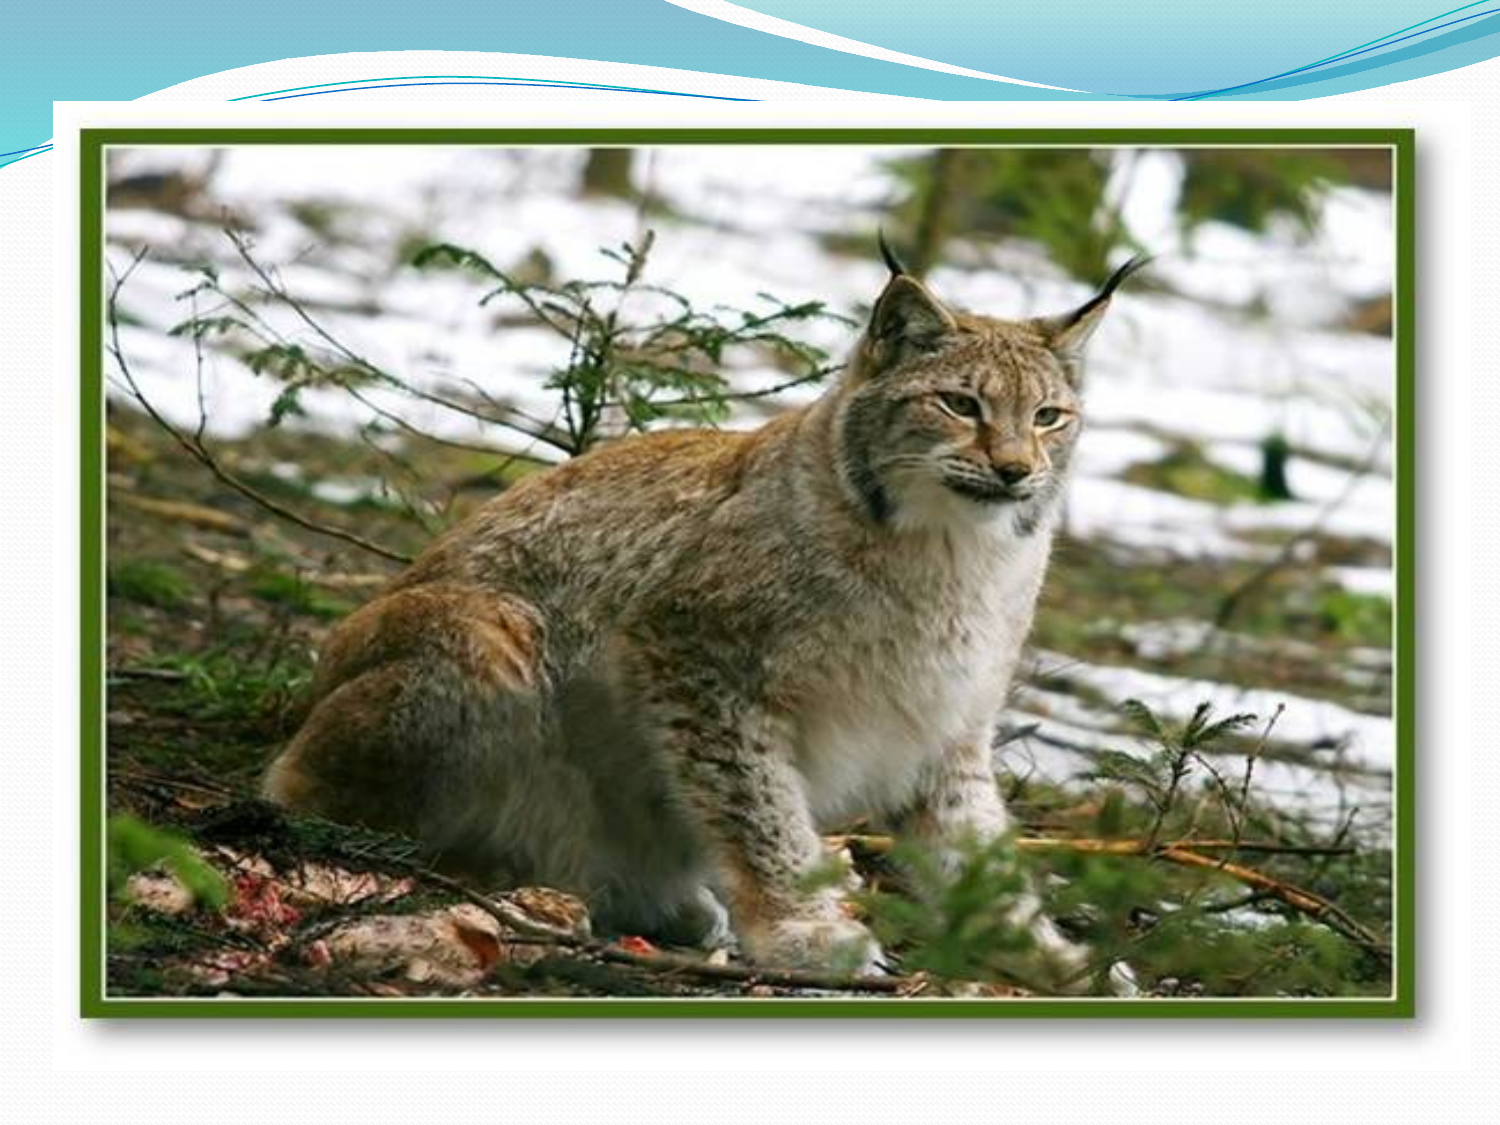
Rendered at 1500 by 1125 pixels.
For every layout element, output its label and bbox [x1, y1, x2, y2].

list [52, 101, 1471, 1071]
